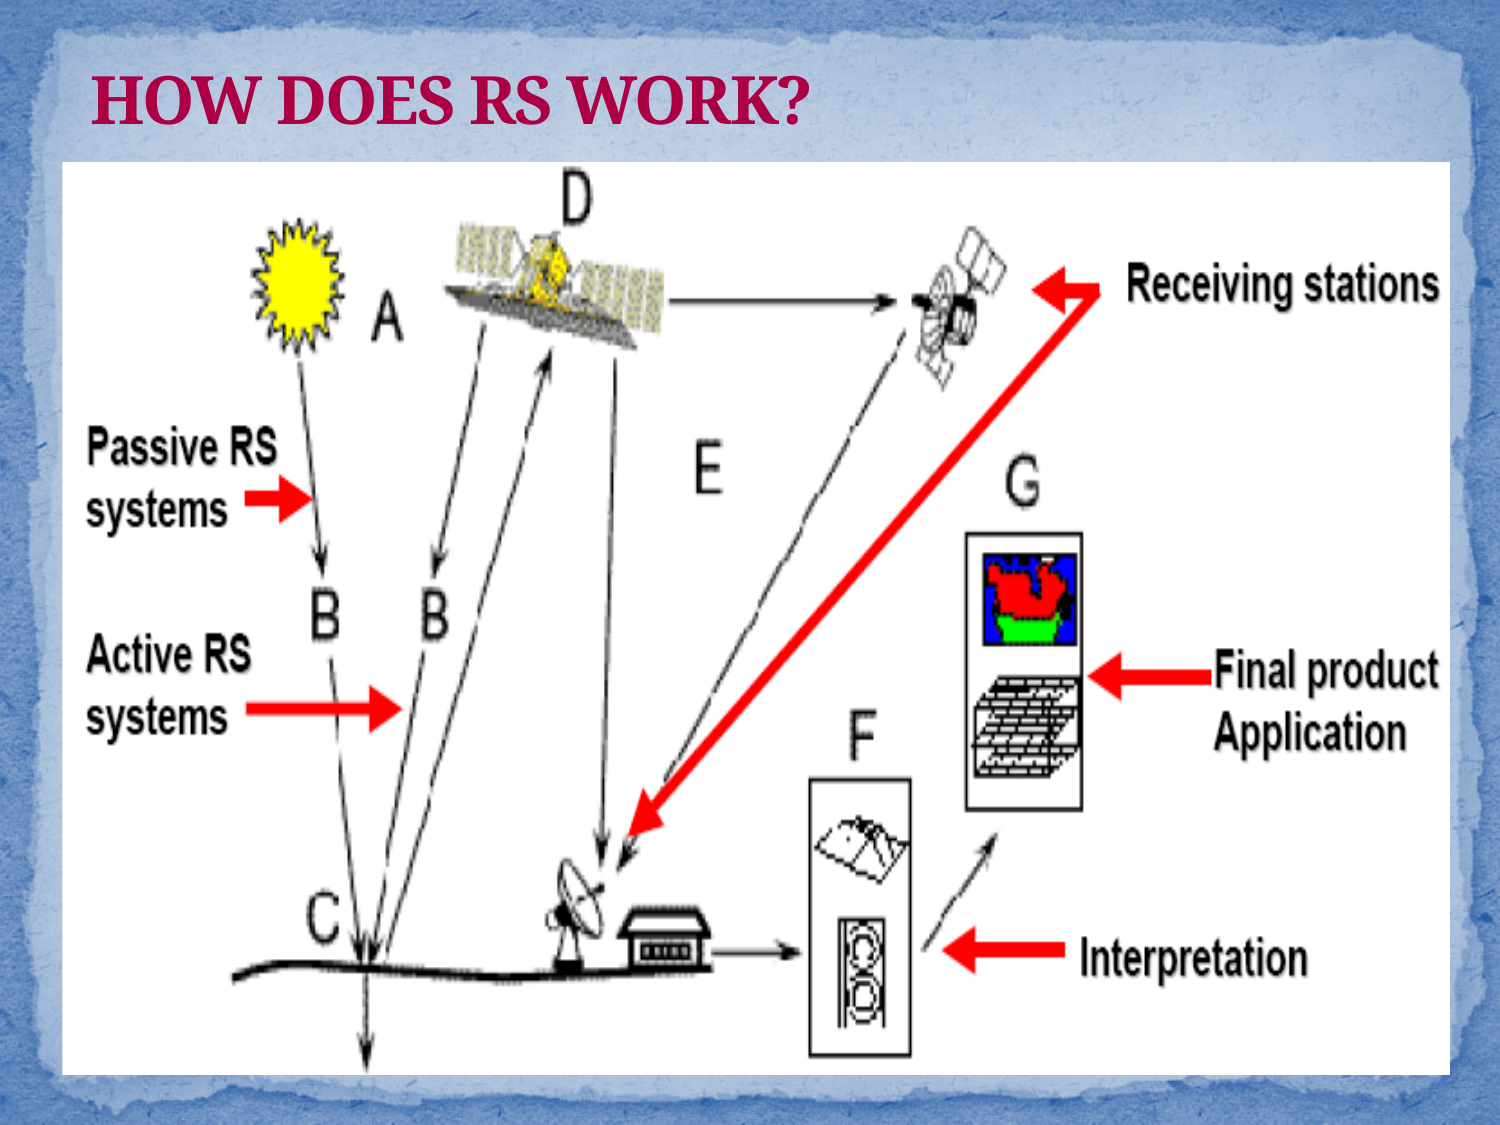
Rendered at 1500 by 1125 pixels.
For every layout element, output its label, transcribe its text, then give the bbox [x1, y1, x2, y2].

text_box HOW DOES RS WORK? [74, 50, 1425, 160]
picture [62, 162, 1451, 1076]
